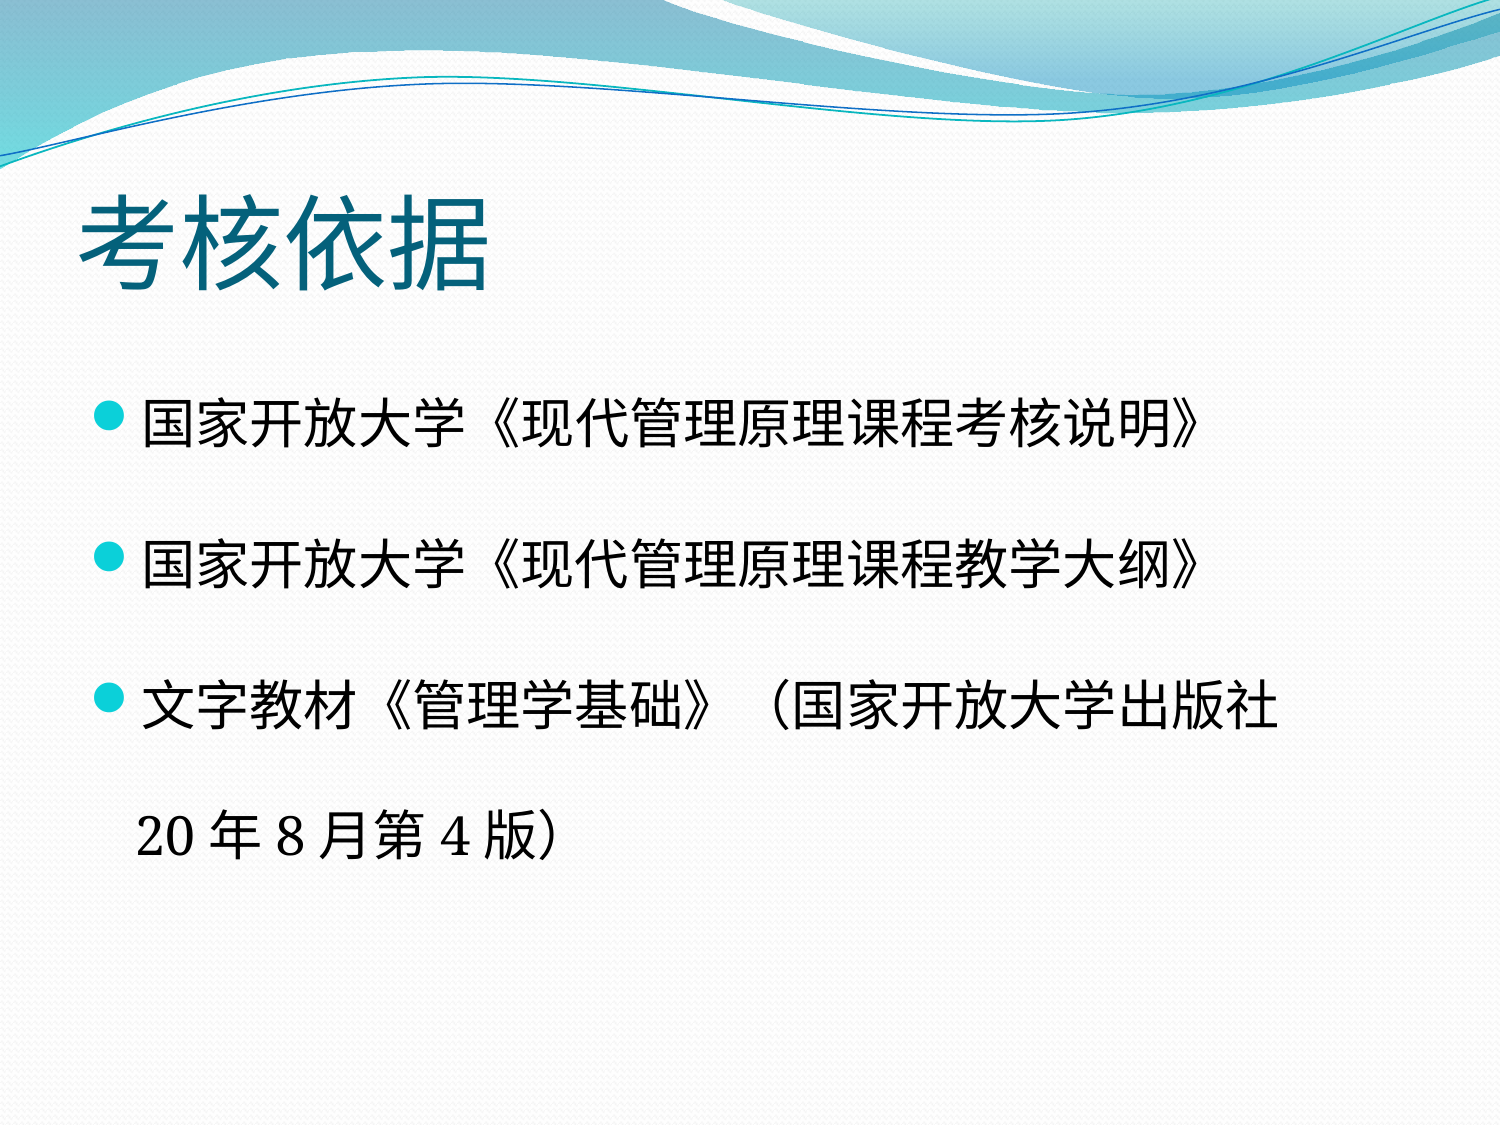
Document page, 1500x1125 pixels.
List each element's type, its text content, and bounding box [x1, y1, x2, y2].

title 考核依据 [75, 115, 1425, 303]
list 国家开放大学《现代管理原理课程考核说明》 国家开放大学《现代管理原理课程教学大纲》 文字教材《管理学基础》（国家开放大学出版社20年8月第4版） [75, 317, 1306, 1038]
